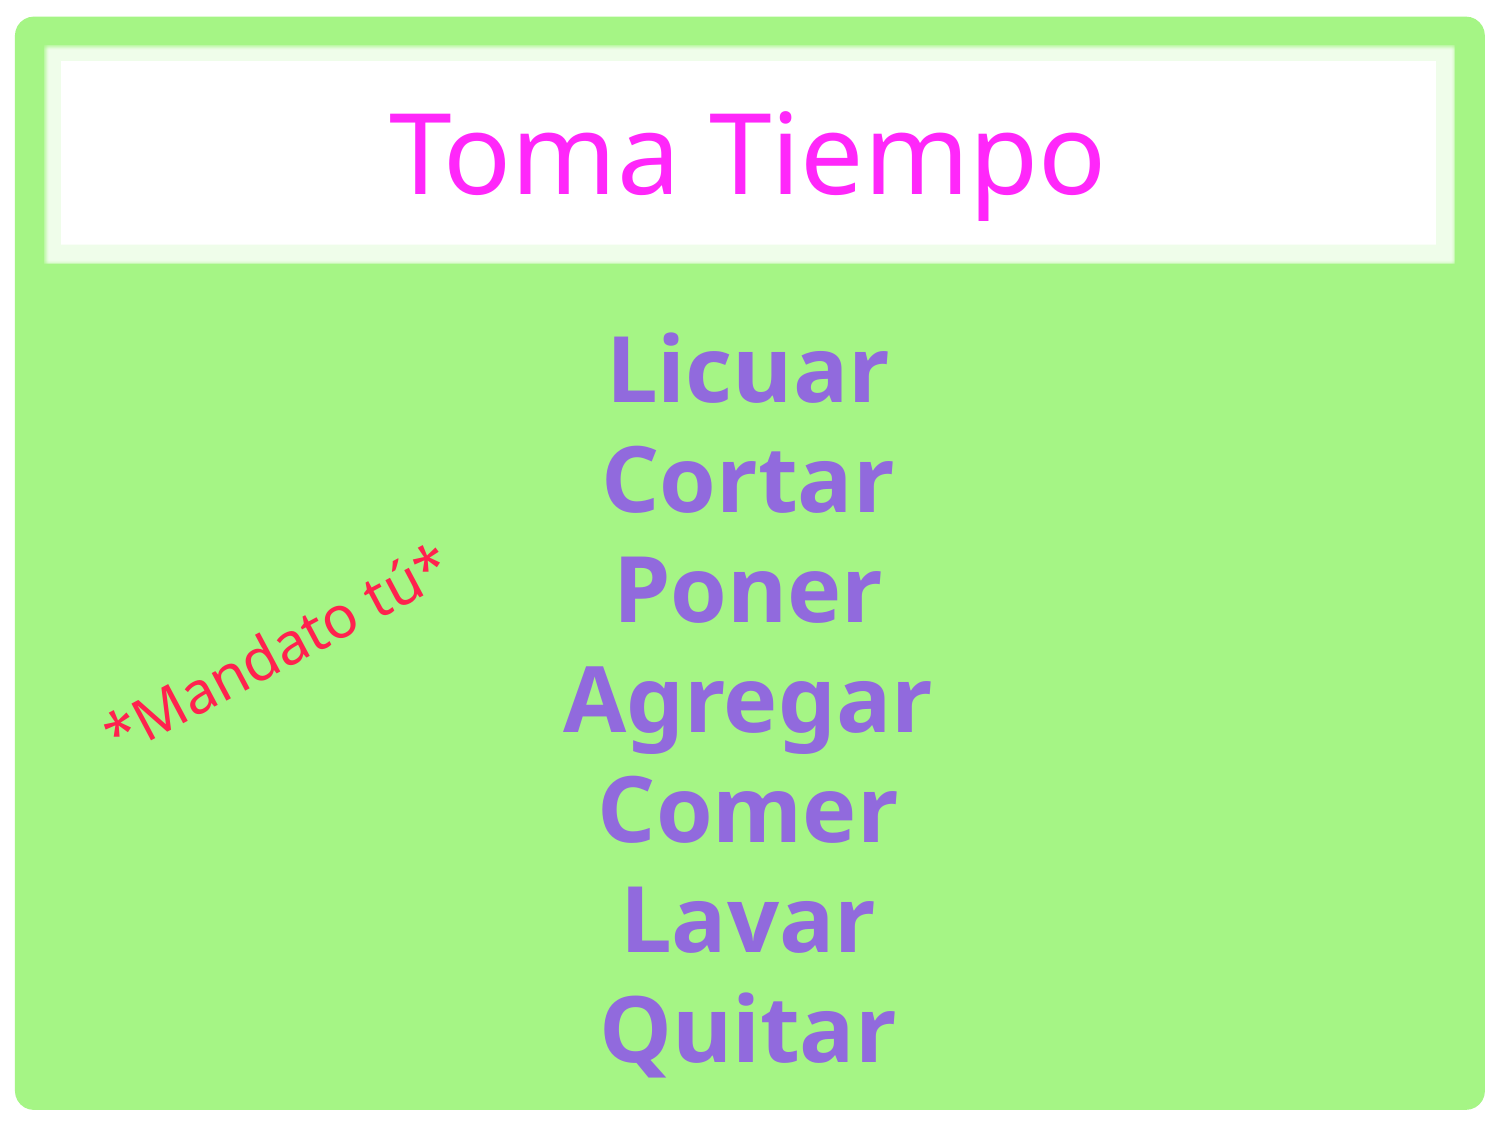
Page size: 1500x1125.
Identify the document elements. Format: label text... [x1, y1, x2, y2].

text_box *Mandato tú* [74, 486, 529, 783]
text_box Toma Tiempo [74, 74, 1422, 225]
text_box Licuar Cortar Poner Agregar Comer Lavar Quitar [74, 303, 1422, 1088]
